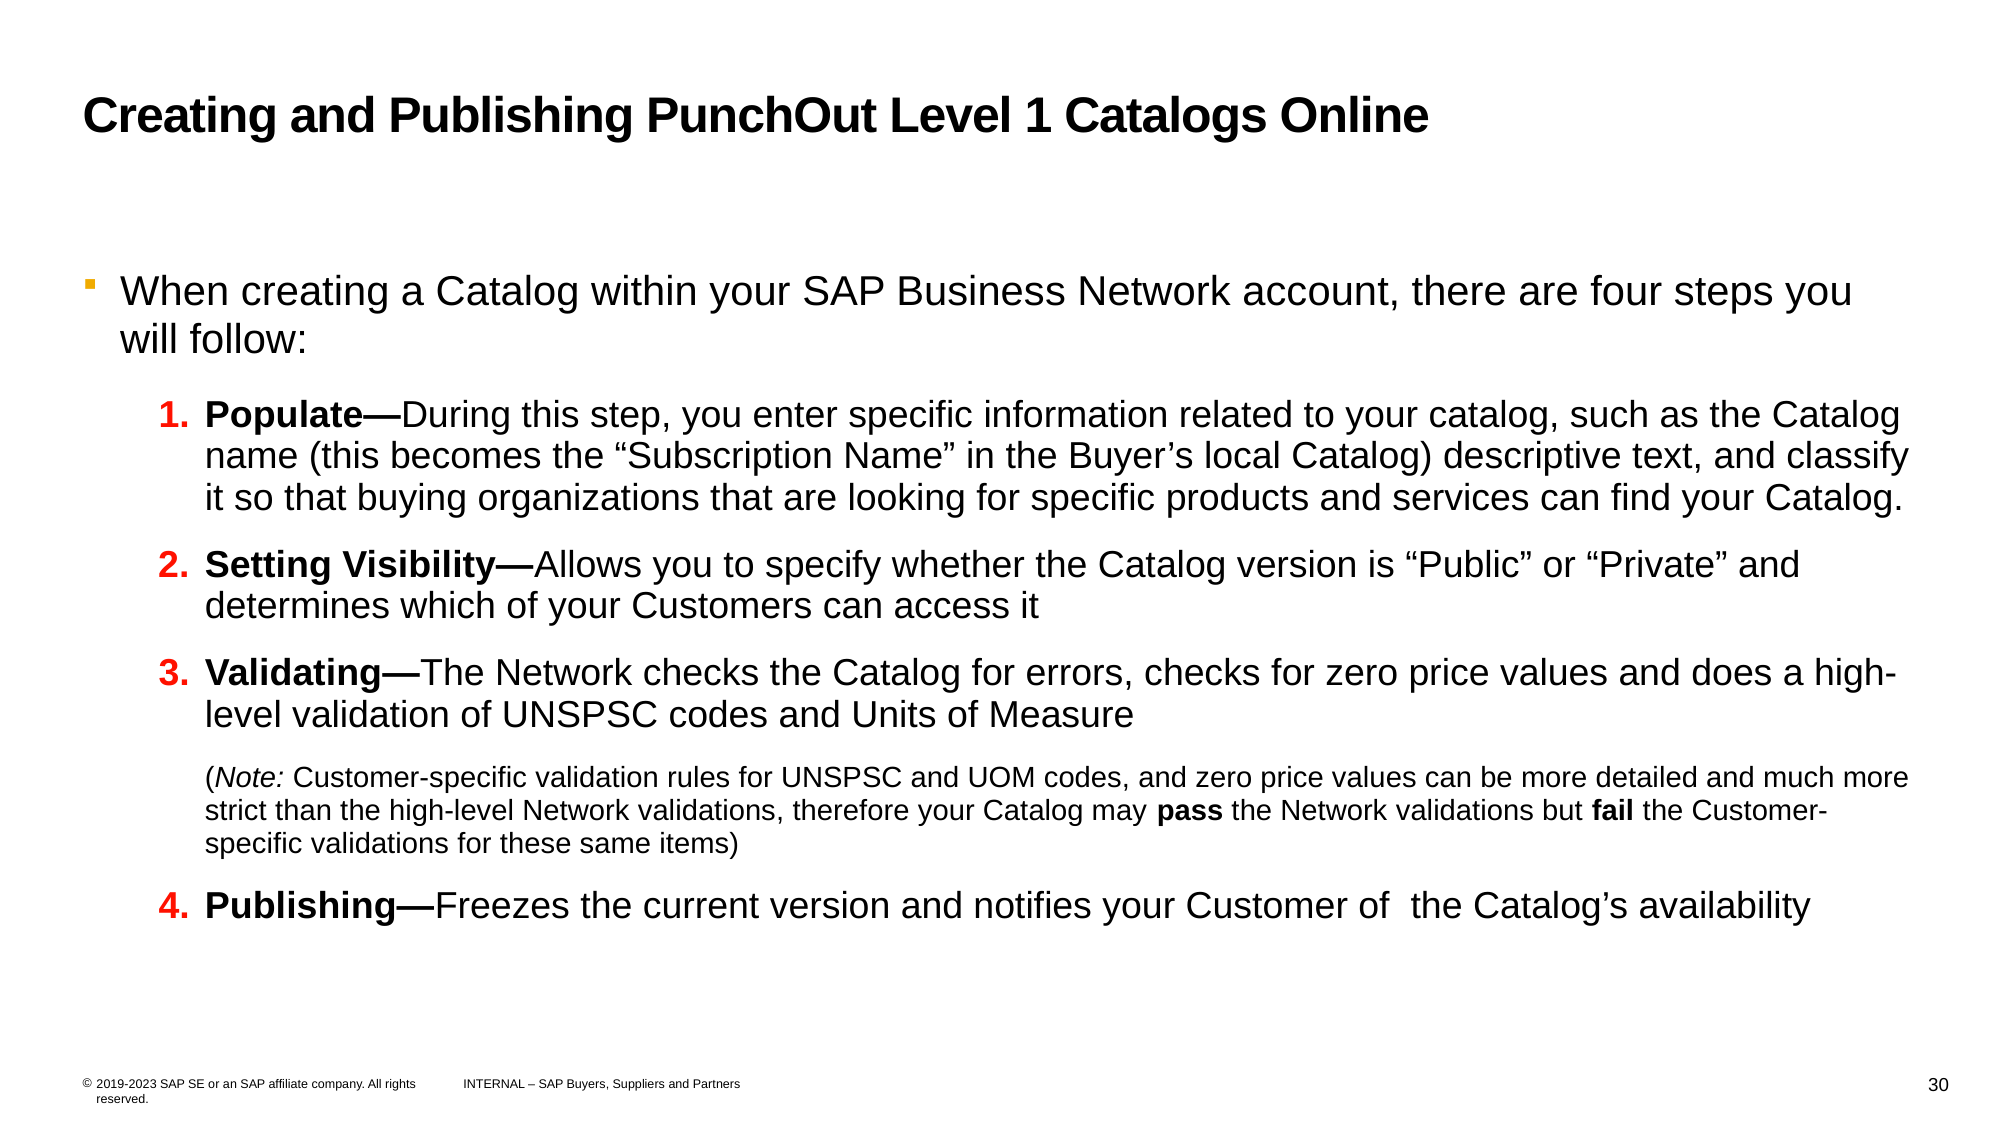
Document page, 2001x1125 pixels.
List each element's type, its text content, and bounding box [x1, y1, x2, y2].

title Creating and Publishing PunchOut Level 1 Catalogs Online [82, 82, 1918, 144]
list When creating a Catalog within your SAP Business Network account, there are four steps you will follow: Populate—During this step, you enter specific information related to your catalog, such as the Catalog name (this becomes the “Subscription Name” in the Buyer’s local Catalog) descriptive text, and classify it so that buying organizations that are looking for specific products and services can find your Catalog. Setting Visibility—Allows you to specify whether the Catalog version is “Public” or “Private” and determines which of your Customers can access it Validating—The Network checks the Catalog for errors, checks for zero price values and does a high-level validation of UNSPSC codes and Units of Measure (Note: Customer-specific validation rules for UNSPSC and UOM codes, and zero price values can be more detailed and much more strict than the high-level Network validations, therefore your Catalog may pass the Network validations but fail the Customer-specific validations for these same items) Publishing—Freezes the current version and notifies your Customer of the Catalog’s availability [82, 265, 1918, 1040]
